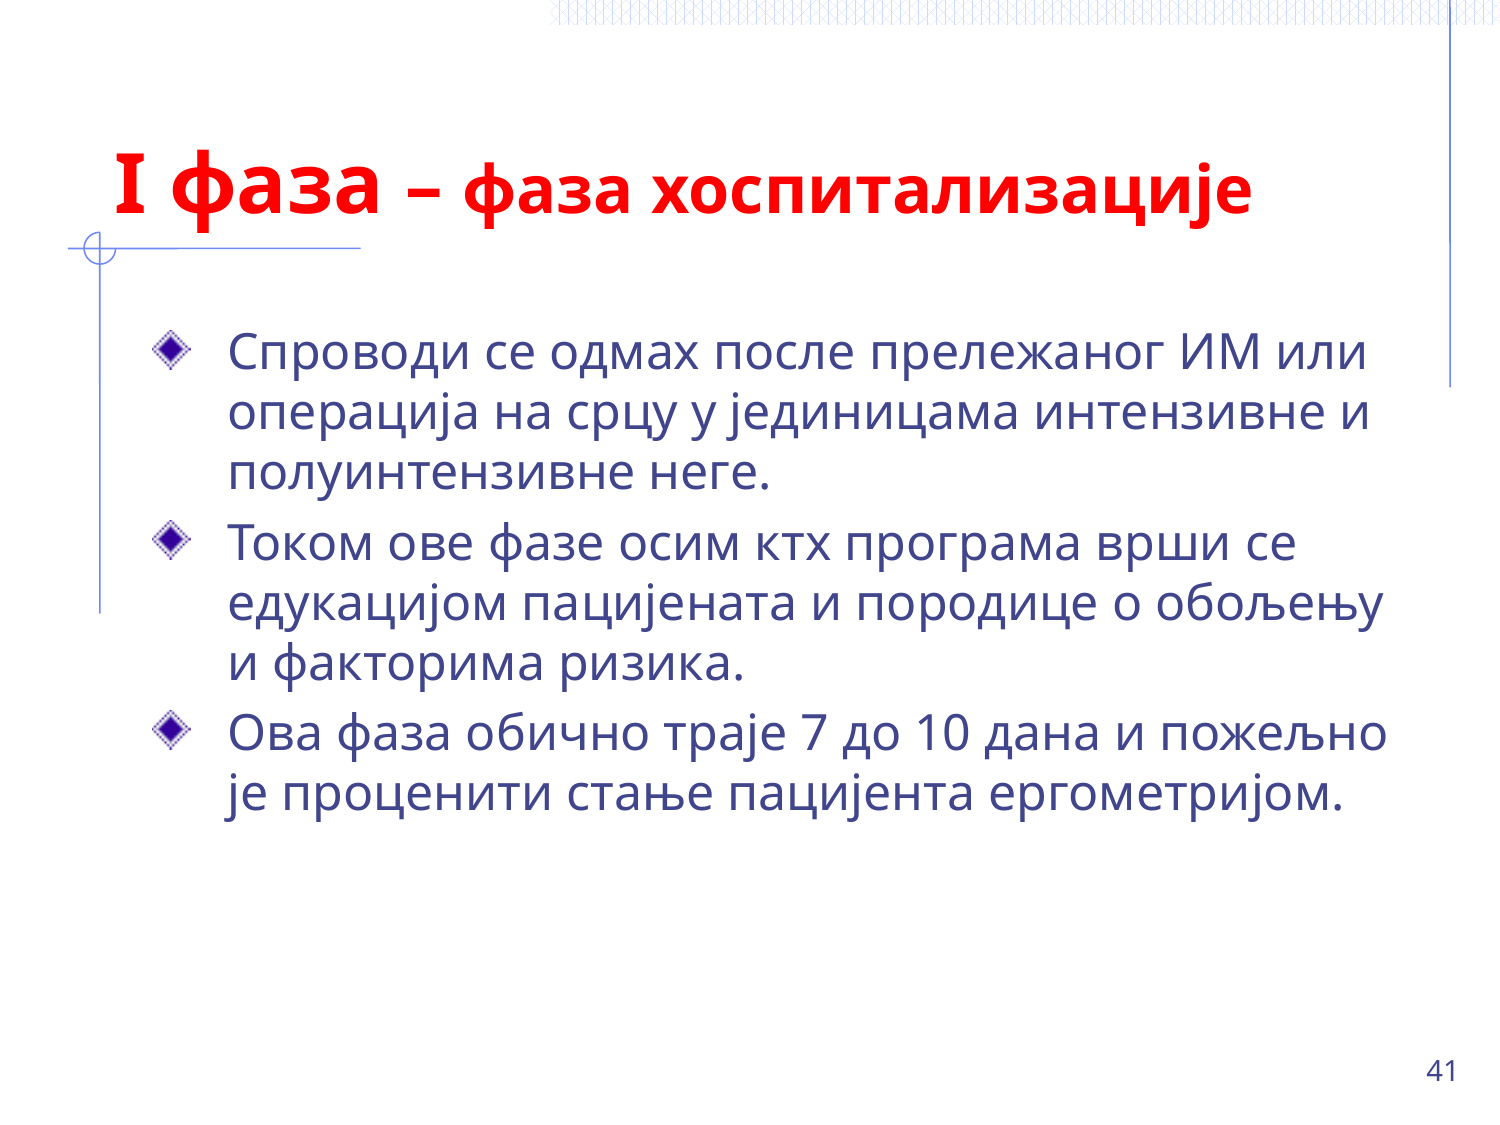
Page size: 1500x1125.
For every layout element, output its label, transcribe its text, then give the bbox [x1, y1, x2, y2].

list Спроводи се одмах после прележаног ИМ или операција на срцу у јединицама интензивне и полуинтензивне неге. Током ове фазе осим ктх програма врши се едукацијом пацијената и породице о обољењу и факторима ризика. Ова фаза обично траје 7 до 10 дана и пожељно је проценити стање пацијента ергометријом. [137, 312, 1413, 988]
picture [152, 520, 191, 560]
picture [152, 330, 191, 370]
title I фаза – фаза хоспитализације [99, 49, 1376, 238]
slide_number 41 [1162, 1025, 1475, 1100]
picture [152, 710, 191, 750]
